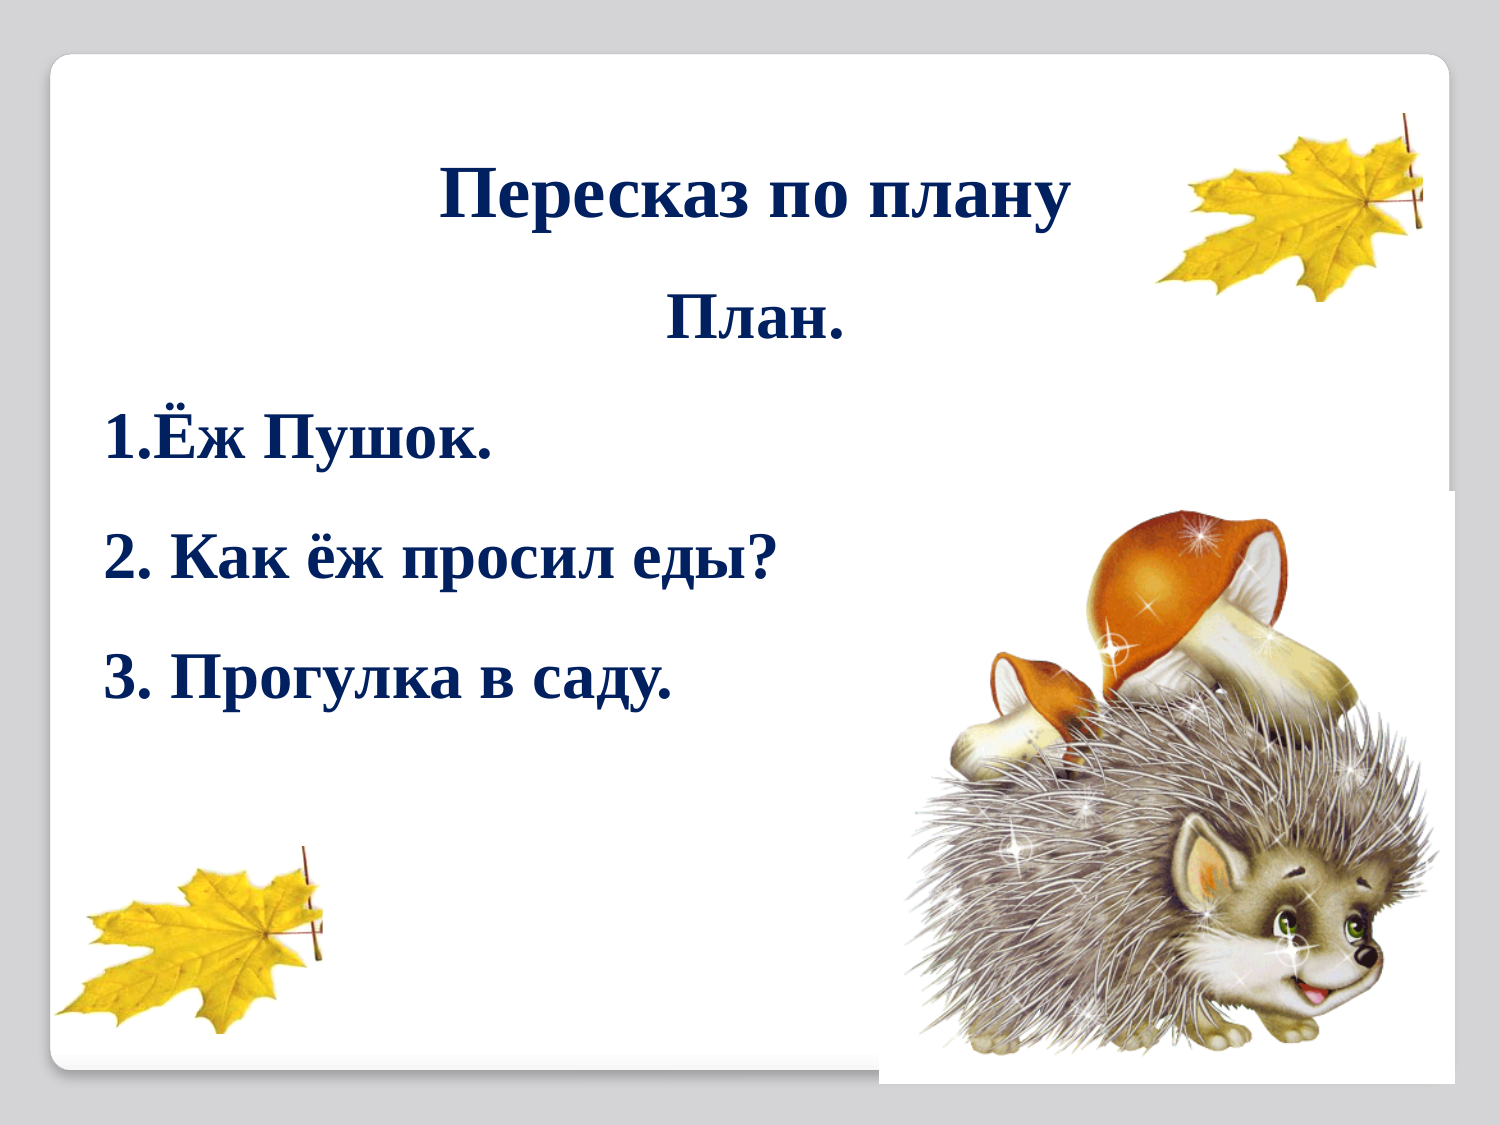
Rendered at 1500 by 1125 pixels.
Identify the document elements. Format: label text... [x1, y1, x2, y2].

picture [1153, 113, 1424, 302]
picture [879, 491, 1455, 1084]
picture [52, 845, 323, 1034]
text_box Пересказ по плану План. 1.Ёж Пушок. 2. Как ёж просил еды? 3. Прогулка в саду. [88, 89, 1424, 720]
